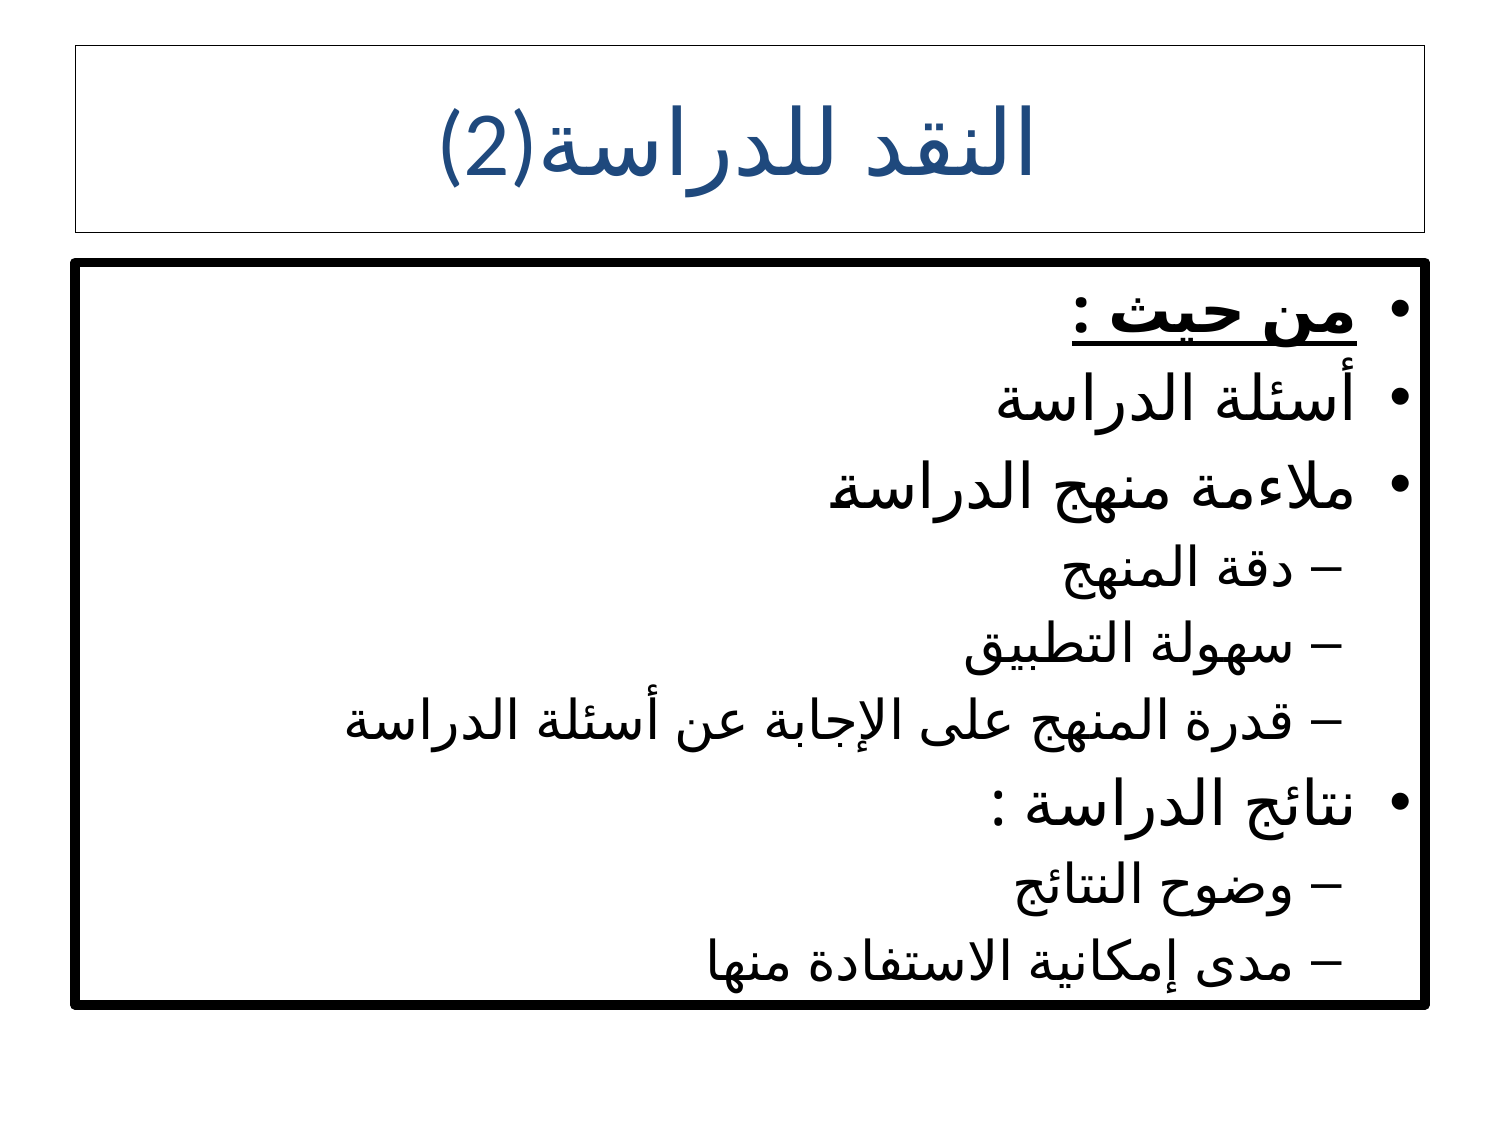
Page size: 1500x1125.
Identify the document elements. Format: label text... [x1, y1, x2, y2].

title (2)النقد للدراسة [75, 45, 1425, 233]
list من حيث : أسئلة الدراسة ملاءمة منهج الدراسة دقة المنهج سهولة التطبيق قدرة المنهج على الإجابة عن أسئلة الدراسة نتائج الدراسة : وضوح النتائج مدى إمكانية الاستفادة منها [75, 262, 1425, 1005]
